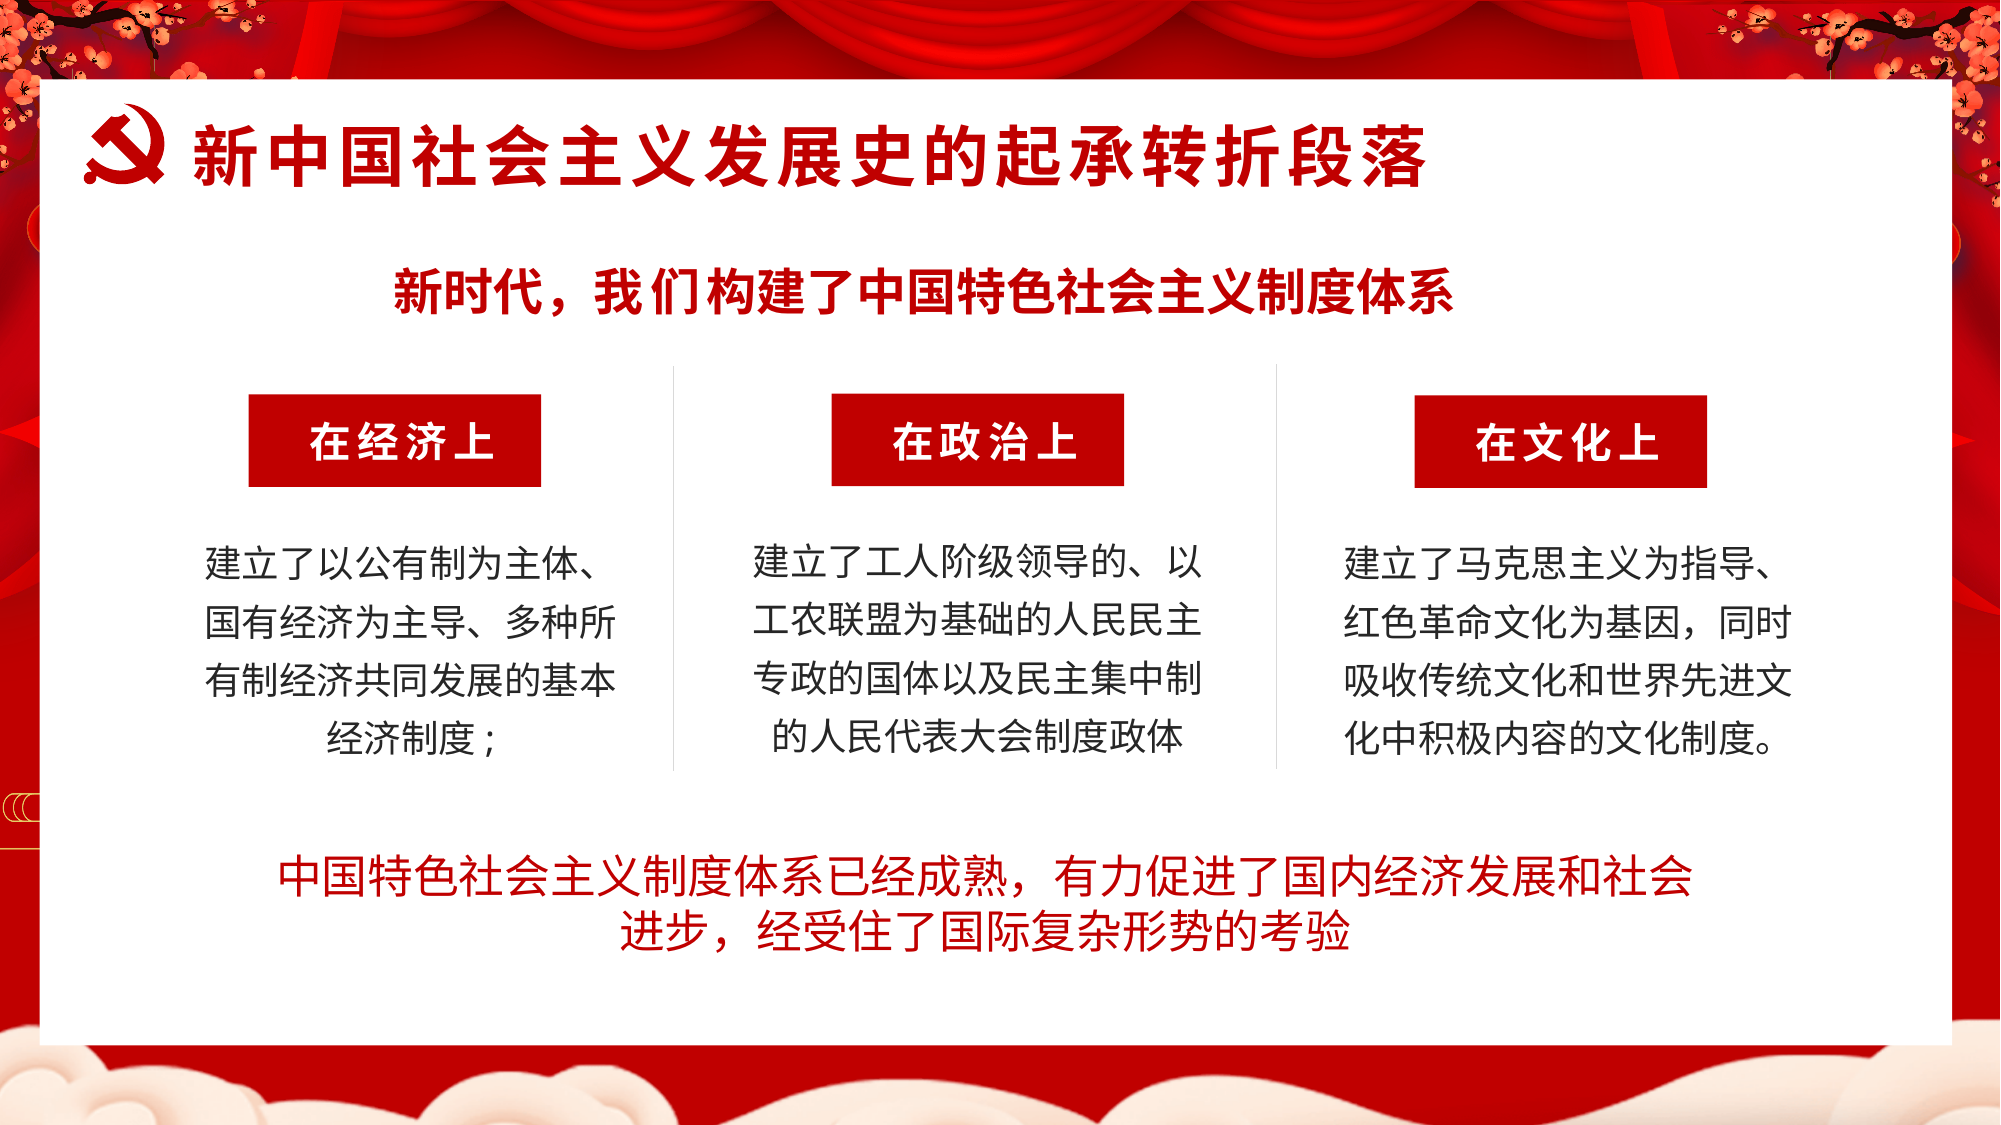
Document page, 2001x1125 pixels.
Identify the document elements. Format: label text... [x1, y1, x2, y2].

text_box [248, 394, 542, 488]
text_box 中国特色社会主义制度体系已经成熟，有力促进了国内经济发展和社会进步，经受住了国际复杂形势的考验 [249, 840, 1721, 966]
picture [0, 743, 2000, 1125]
text_box 新时代，我们构建了中国特色社会主义制度体系 [373, 250, 1597, 331]
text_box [831, 393, 1125, 487]
text_box 建立了马克思主义为指导、红色革命文化为基因，同时吸收传统文化和世界先进文化中积极内容的文化制度。 [1312, 519, 1824, 768]
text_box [83, 102, 1528, 203]
text_box 建立了工人阶级领导的、以工农联盟为基础的人民民主专政的国体以及民主集中制的人民代表大会制度政体 [729, 517, 1227, 766]
text_box 建立了以公有制为主体、国有经济为主导、多种所有制经济共同发展的基本经济制度; [178, 519, 644, 768]
picture [0, 0, 2000, 726]
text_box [1414, 395, 1708, 488]
